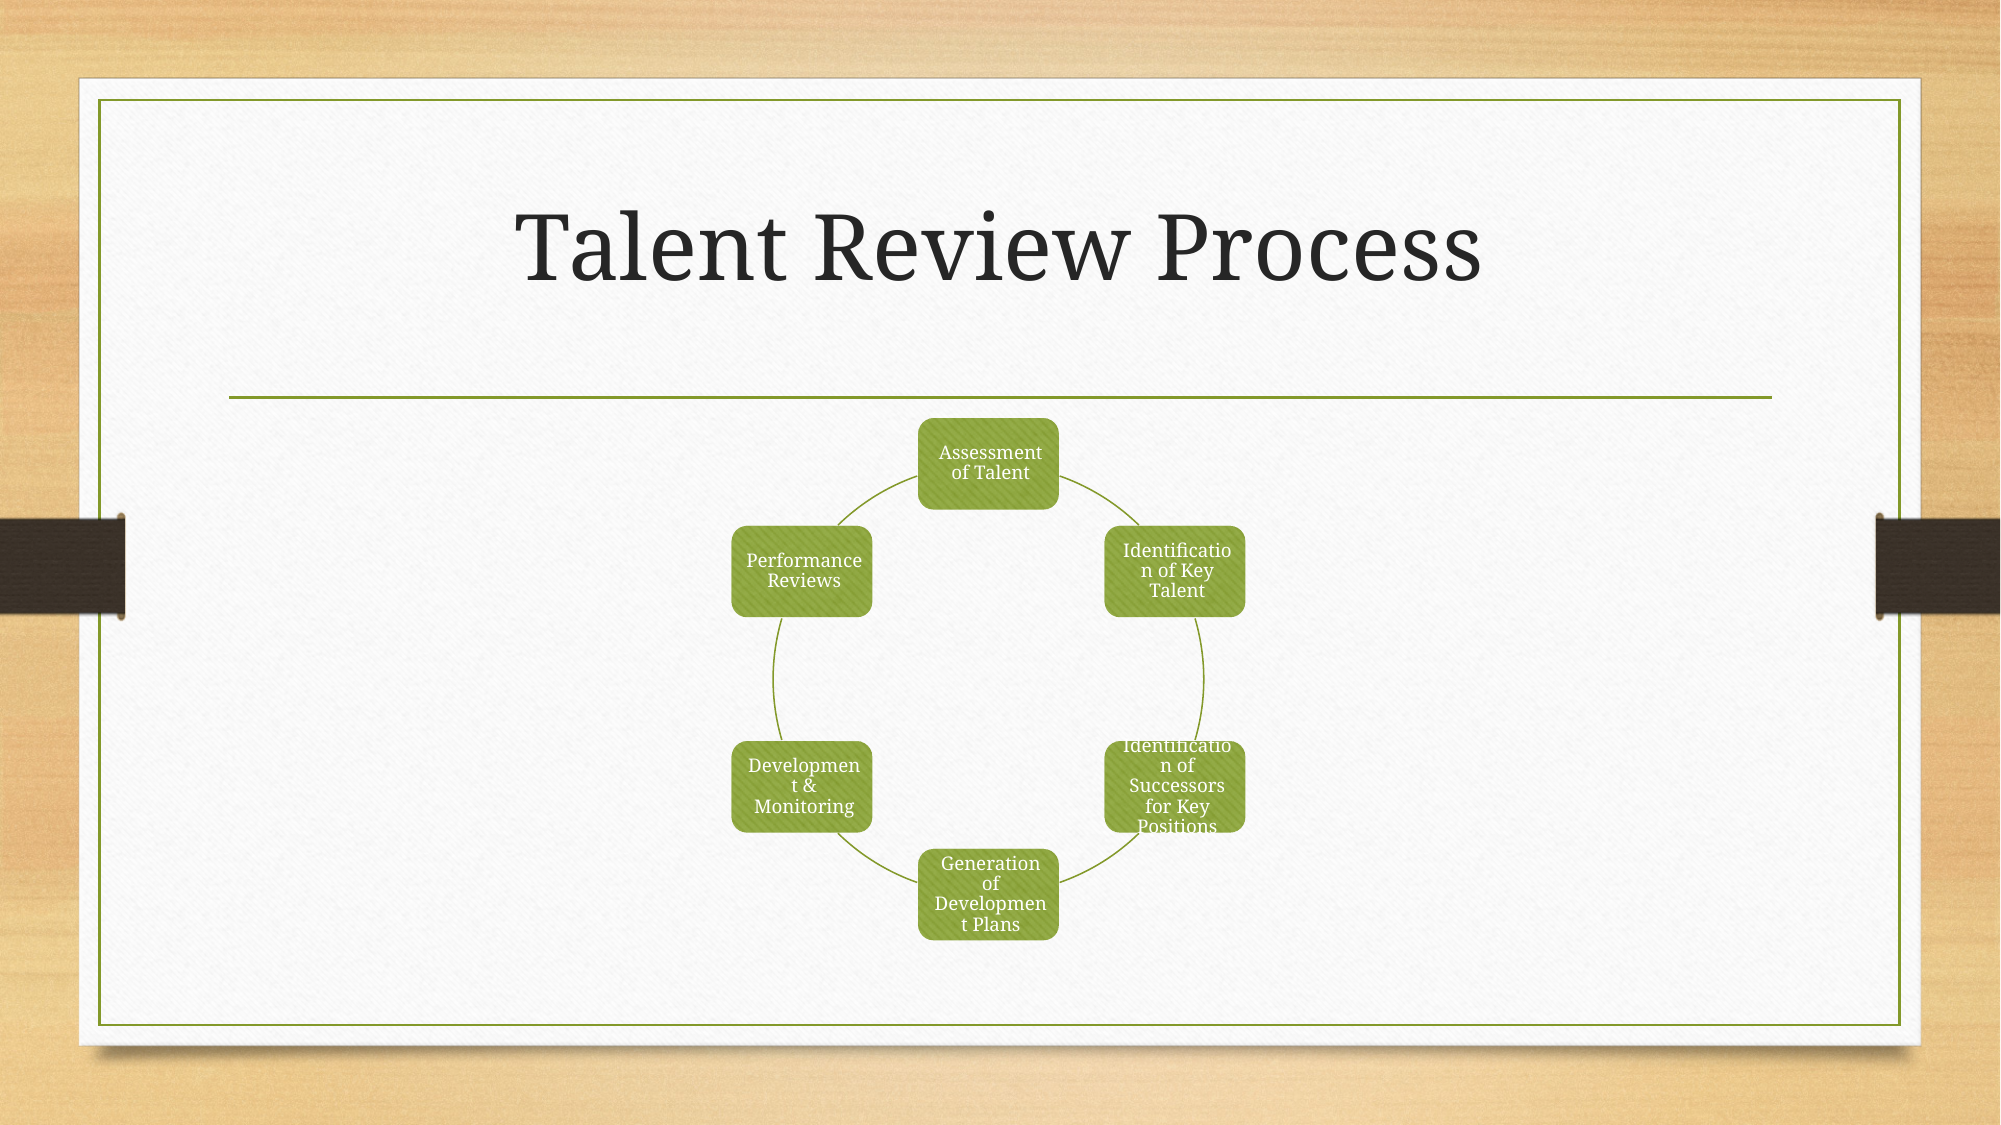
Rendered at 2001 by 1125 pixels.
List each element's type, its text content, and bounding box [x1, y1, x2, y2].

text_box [181, 417, 1796, 941]
title Talent Review Process [212, 136, 1788, 351]
picture [0, 0, 2001, 1125]
